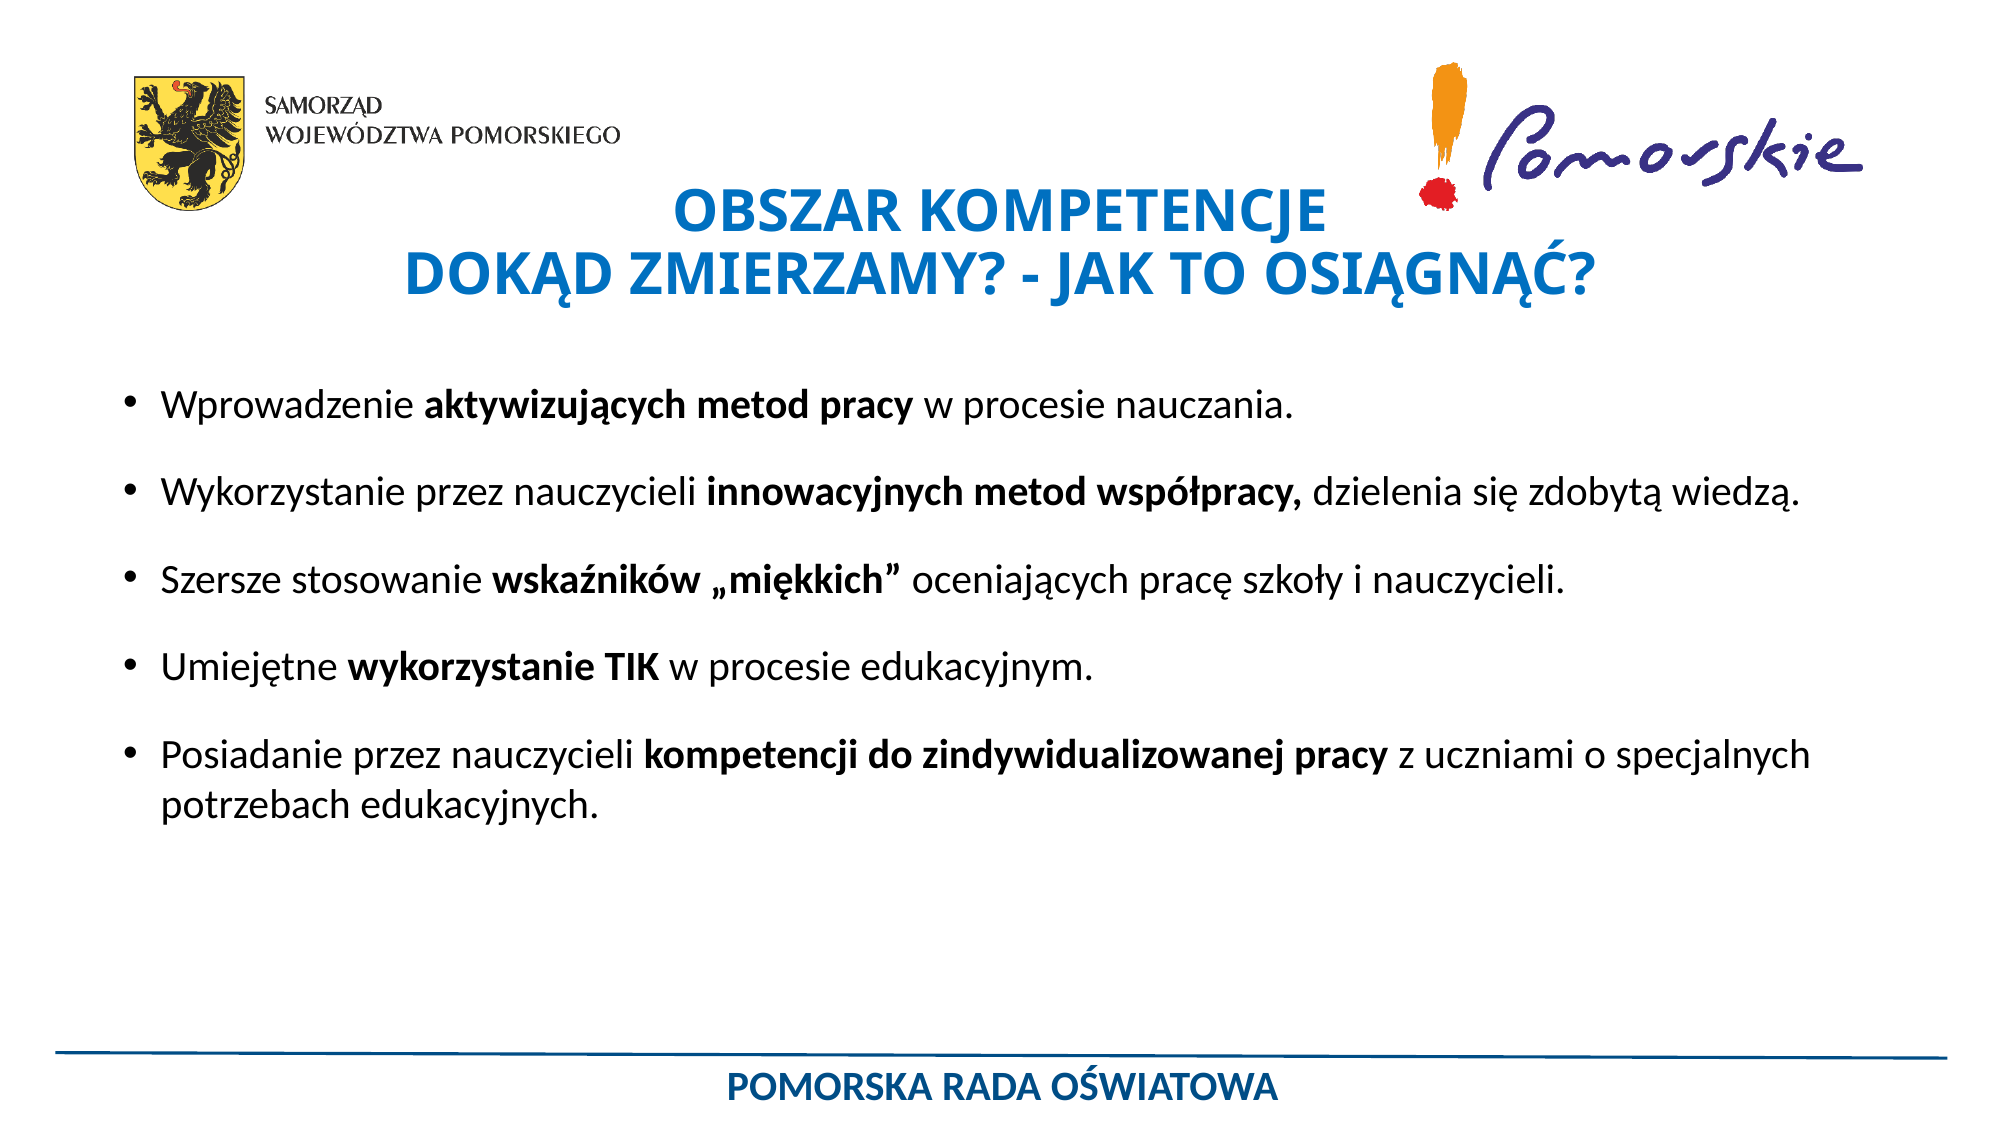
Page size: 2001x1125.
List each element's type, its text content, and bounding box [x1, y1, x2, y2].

title OBSZAR KOMPETENCJE DOKĄD ZMIERZAMY? - JAK TO OSIĄGNĄĆ? [137, 150, 1863, 339]
picture [1419, 62, 1863, 150]
picture [134, 76, 620, 211]
list Wprowadzenie aktywizujących metod pracy w procesie nauczania. Wykorzystanie przez nauczycieli innowacyjnych metod współpracy, dzielenia się zdobytą wiedzą. Szersze stosowanie wskaźników „miękkich” oceniających pracę szkoły i nauczycieli. Umiejętne wykorzystanie TIK w procesie edukacyjnym. Posiadanie przez nauczycieli kompetencji do zindywidualizowanej pracy z uczniami o specjalnych potrzebach edukacyjnych. [108, 368, 1925, 1014]
